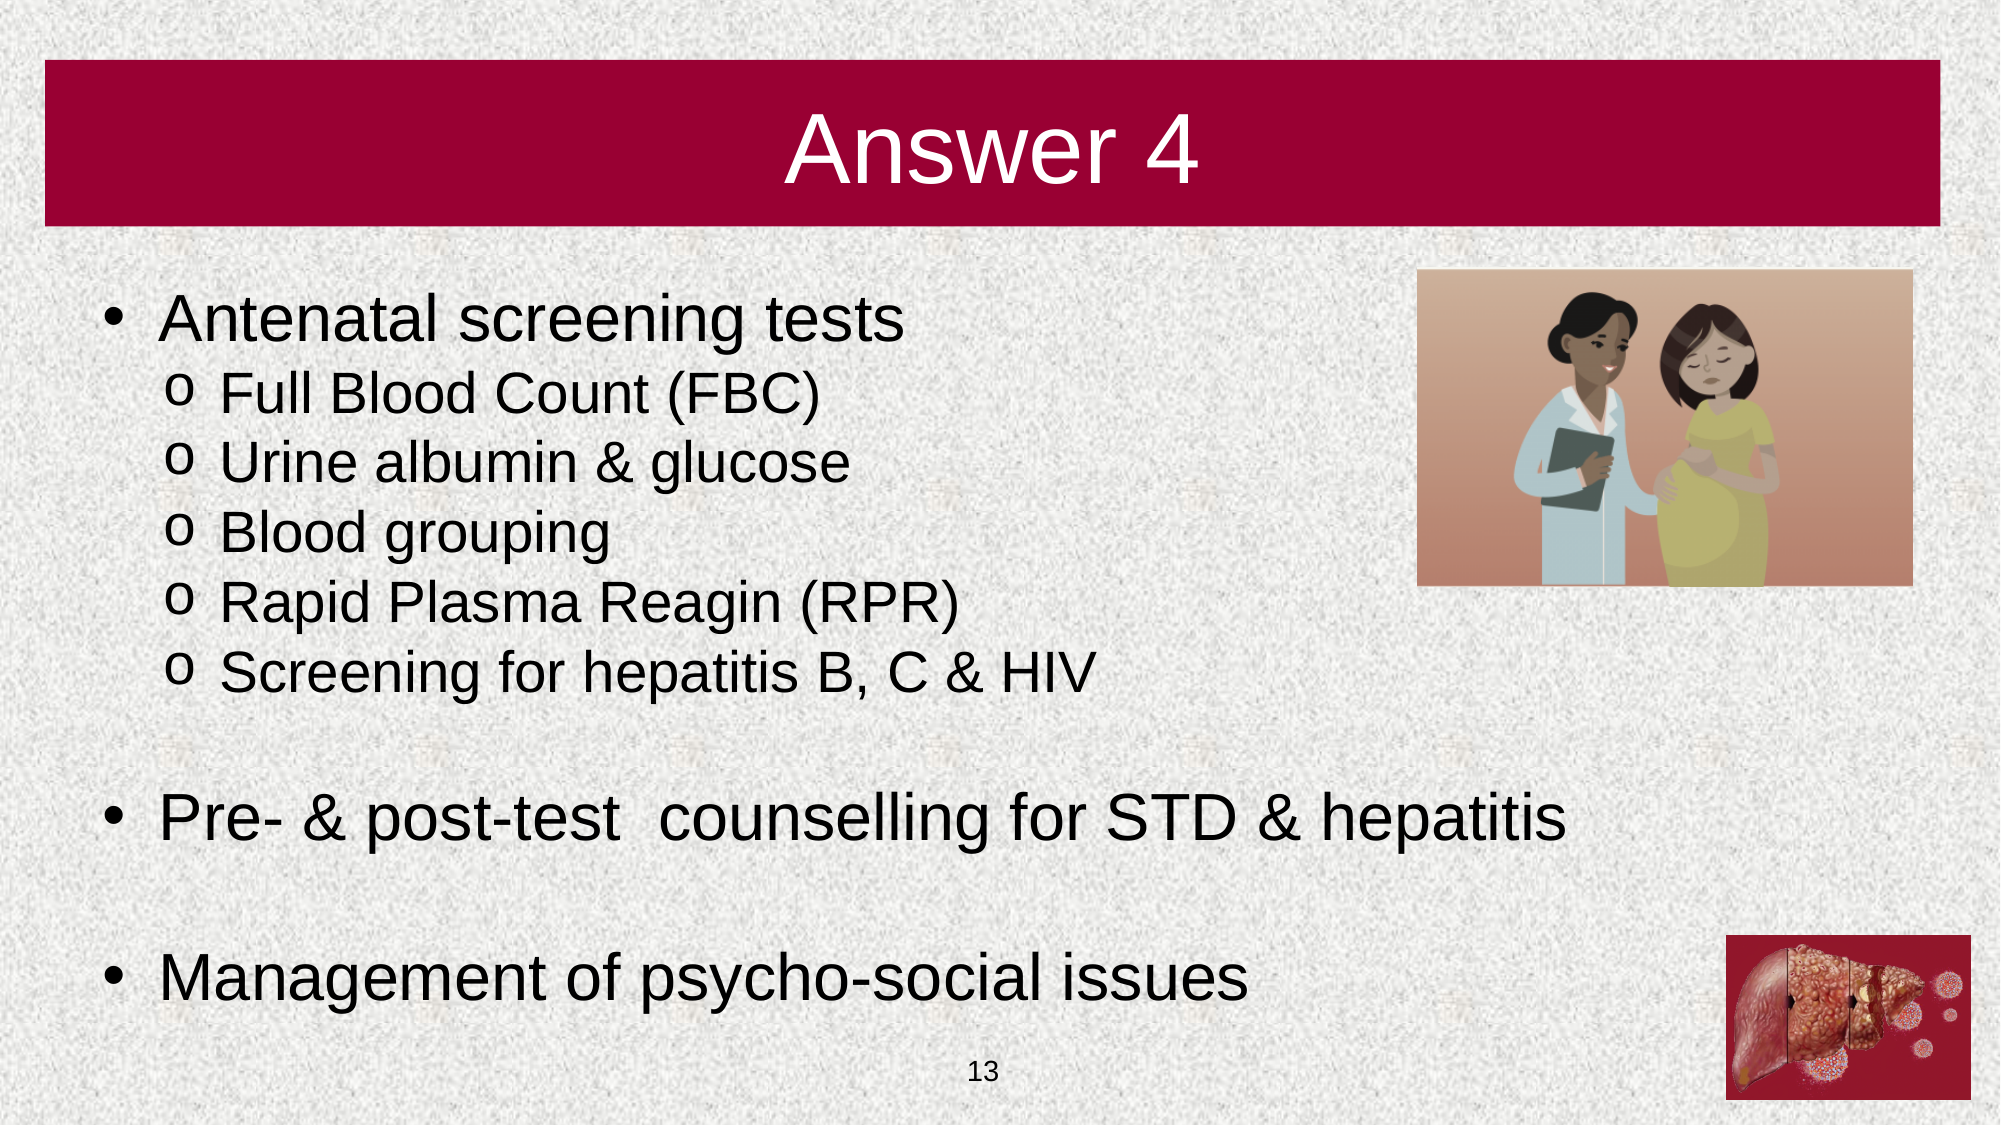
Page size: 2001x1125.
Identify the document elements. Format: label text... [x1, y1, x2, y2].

slide_number ‹#› [749, 1039, 1217, 1100]
list Antenatal screening tests Full Blood Count (FBC) Urine albumin & glucose Blood grouping Rapid Plasma Reagin (RPR) Screening for hepatitis B, C & HIV Pre- & post-test counselling for STD & hepatitis Management of psycho-social issues [87, 267, 1880, 1066]
picture [0, 0, 2001, 1125]
text_box Answer 4 [45, 59, 1941, 227]
